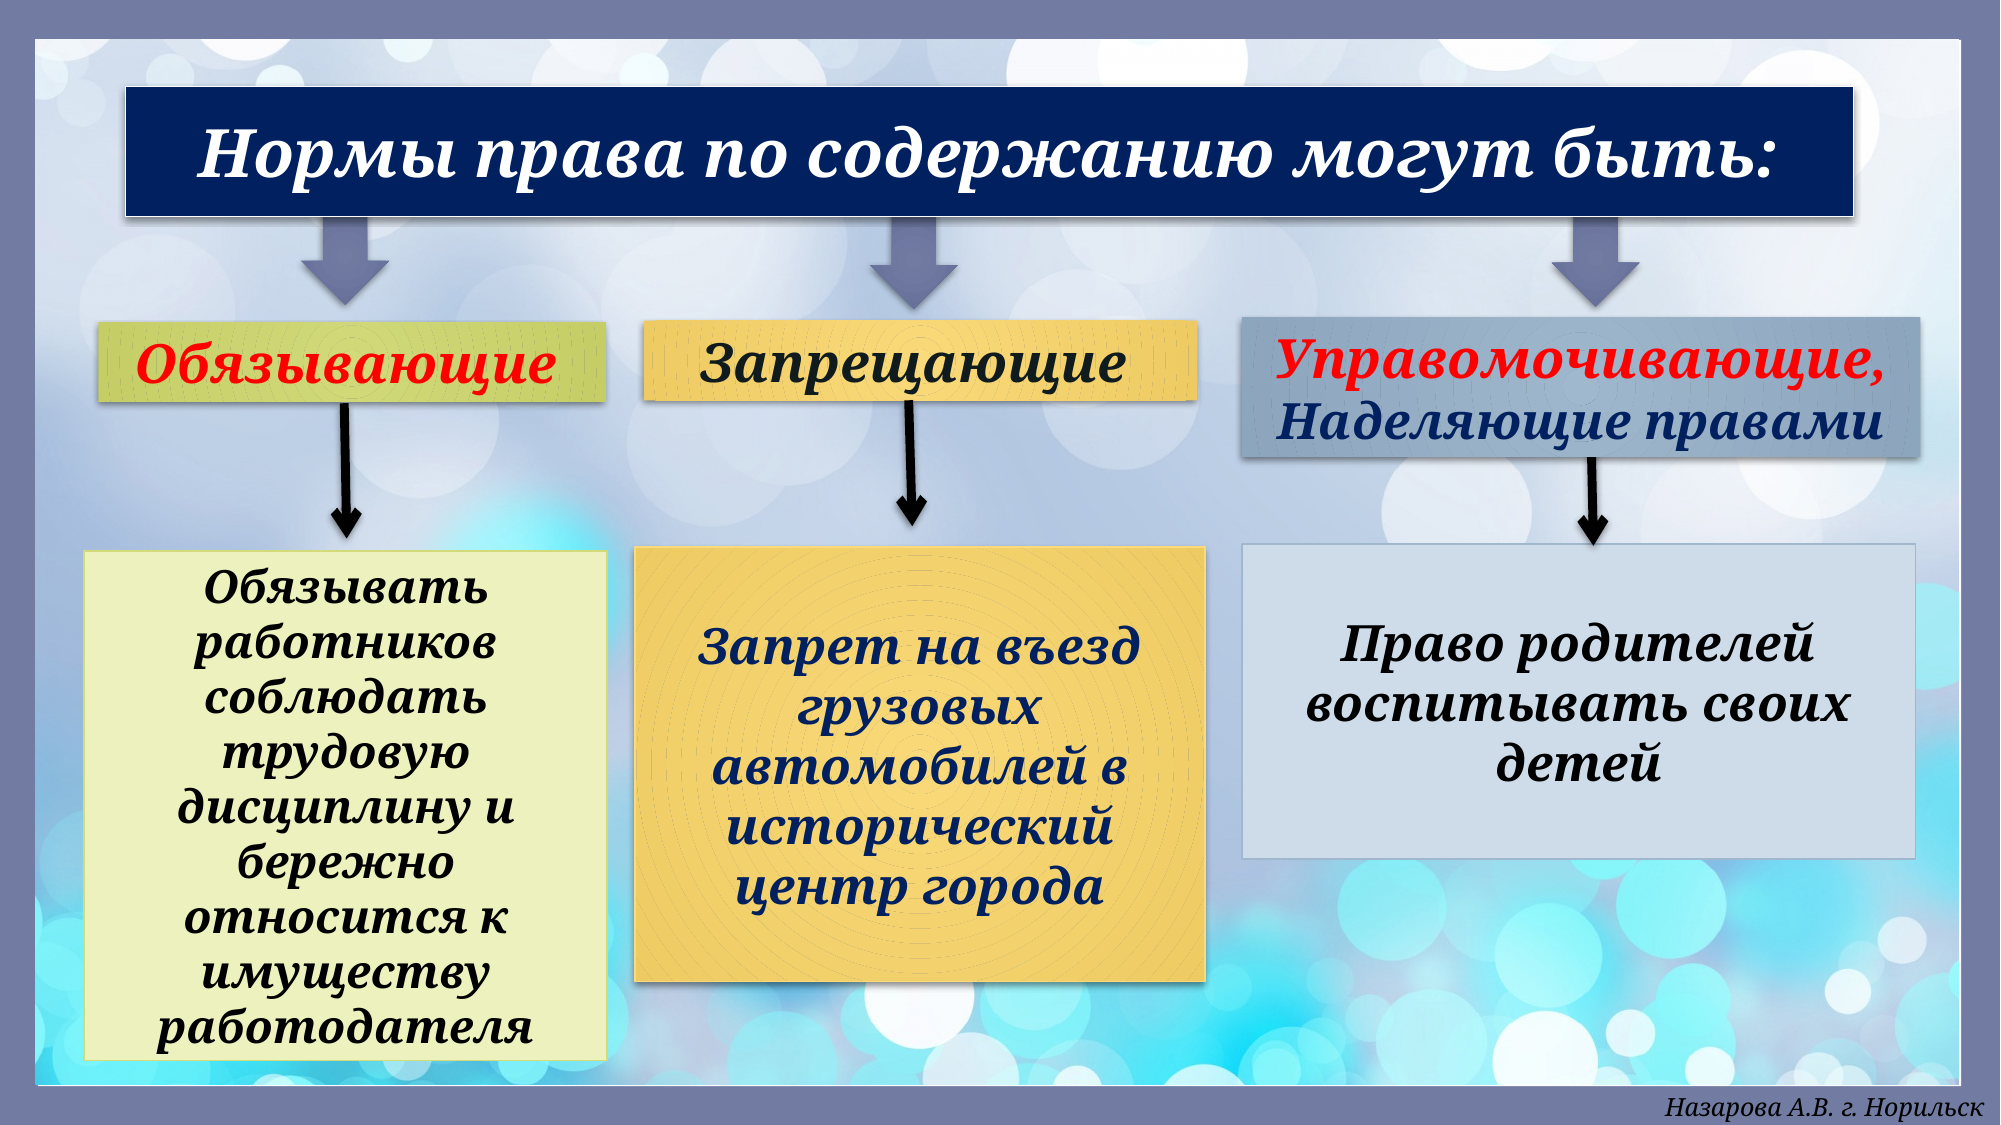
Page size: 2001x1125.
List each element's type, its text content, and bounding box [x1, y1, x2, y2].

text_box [343, 402, 347, 539]
picture [34, 39, 1960, 1086]
text_box Назарова А.В. г. Норильск [1583, 1084, 2000, 1125]
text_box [1589, 395, 1594, 547]
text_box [908, 399, 913, 527]
